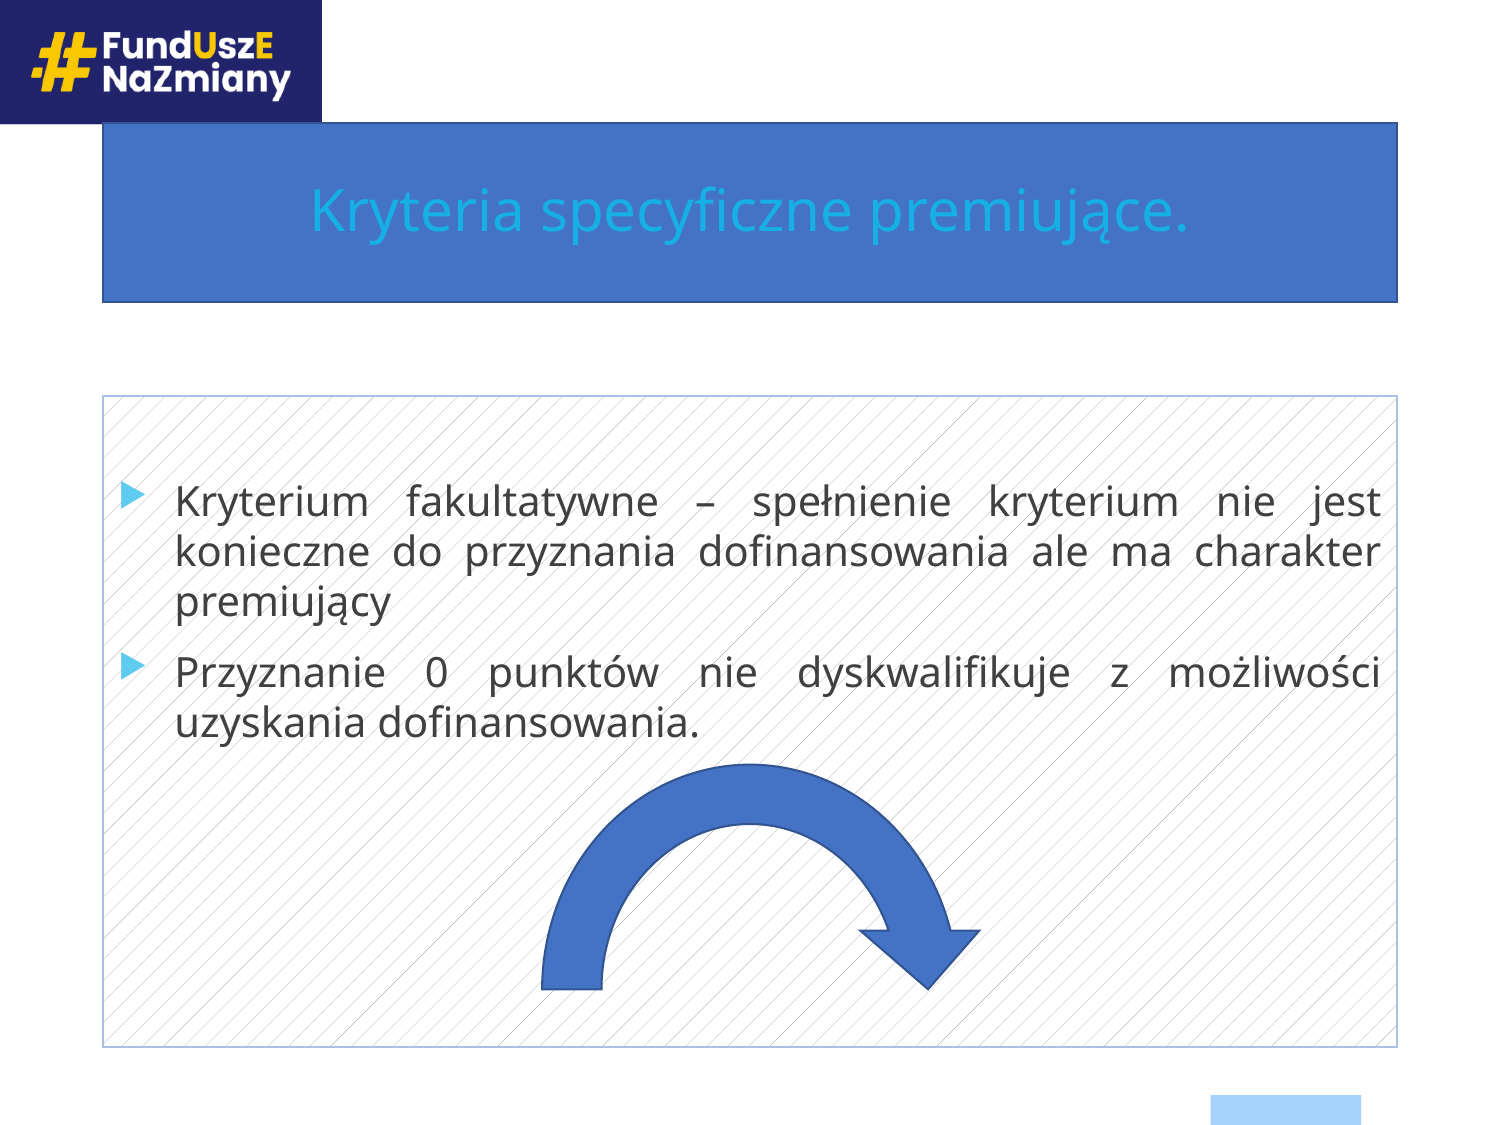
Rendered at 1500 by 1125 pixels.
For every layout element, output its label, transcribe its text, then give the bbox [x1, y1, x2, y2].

picture [0, 0, 1500, 1125]
title Kryteria specyficzne premiujące. [102, 122, 1398, 303]
list Kryterium fakultatywne – spełnienie kryterium nie jest konieczne do przyznania dofinansowania ale ma charakter premiujący Przyznanie 0 punktów nie dyskwalifikuje z możliwości uzyskania dofinansowania. [102, 395, 1398, 1048]
text_box [541, 763, 982, 991]
